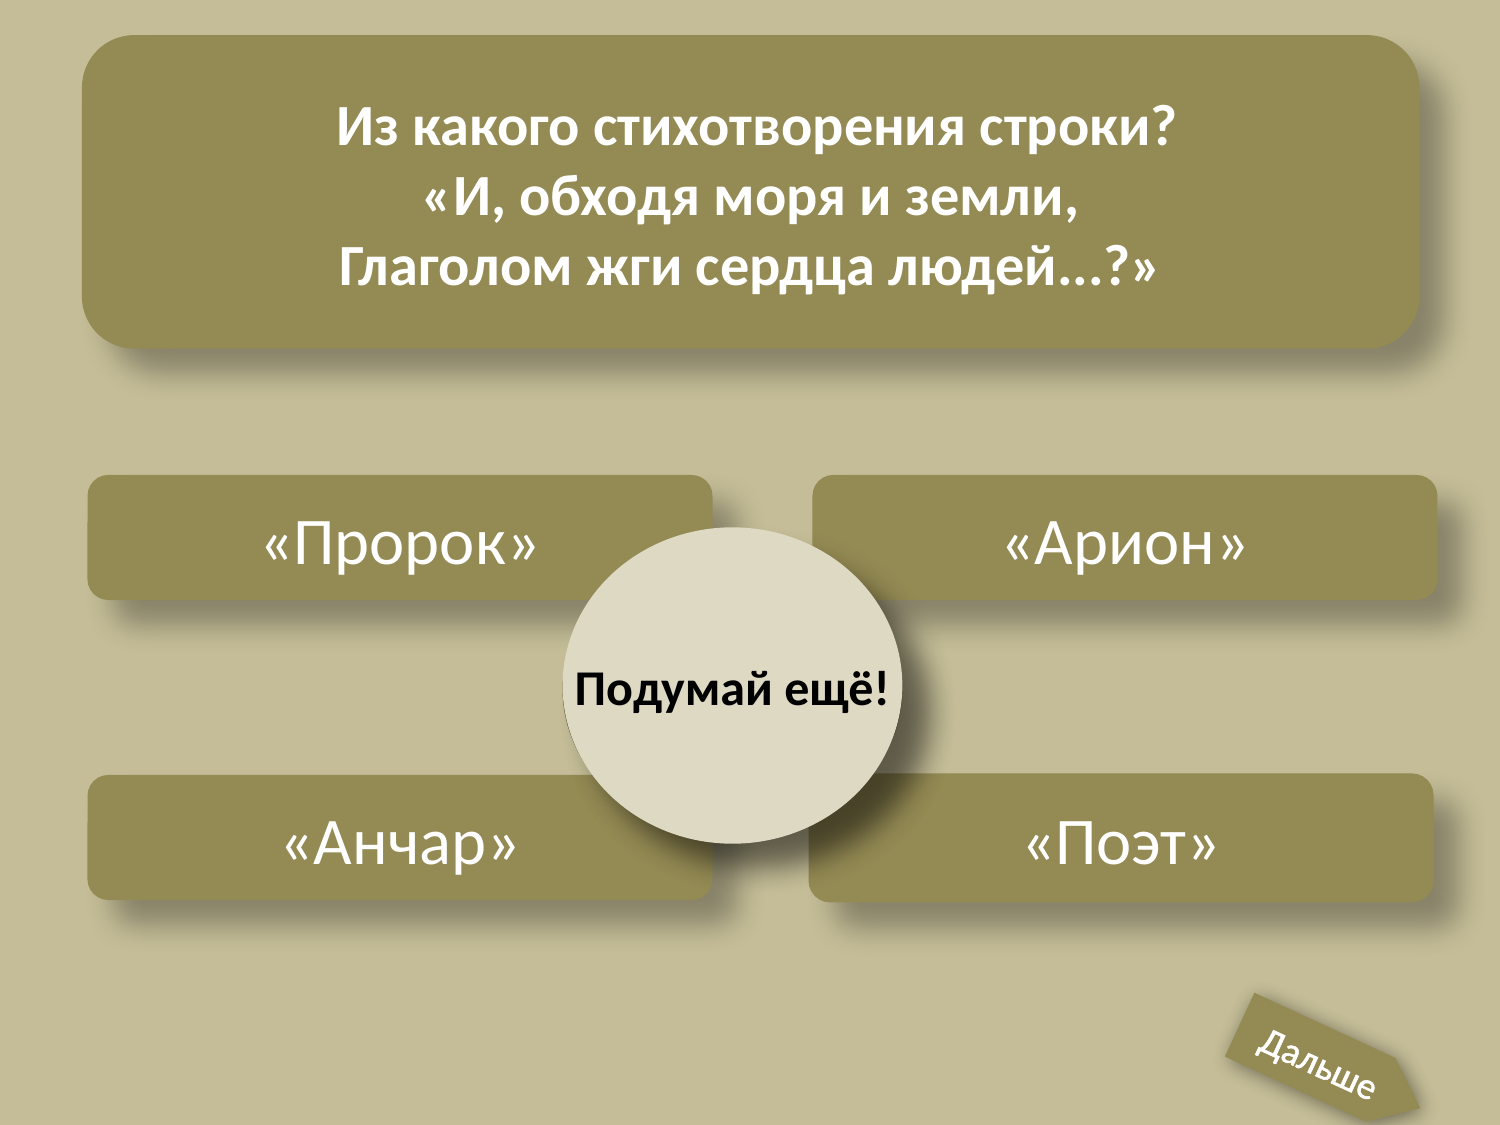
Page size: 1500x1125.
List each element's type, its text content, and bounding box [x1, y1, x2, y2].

text_box Подумай ещё! [562, 527, 903, 844]
text_box «Пророк» [87, 474, 713, 601]
text_box «Арион» [812, 474, 1438, 601]
text_box «Поэт» [808, 773, 1434, 903]
text_box Из какого стихотворения строки? «И, обходя моря и земли, Глаголом жги сердца людей...?» [81, 35, 1420, 349]
text_box «Анчар» [87, 774, 712, 901]
text_box Дальше [1224, 992, 1421, 1122]
